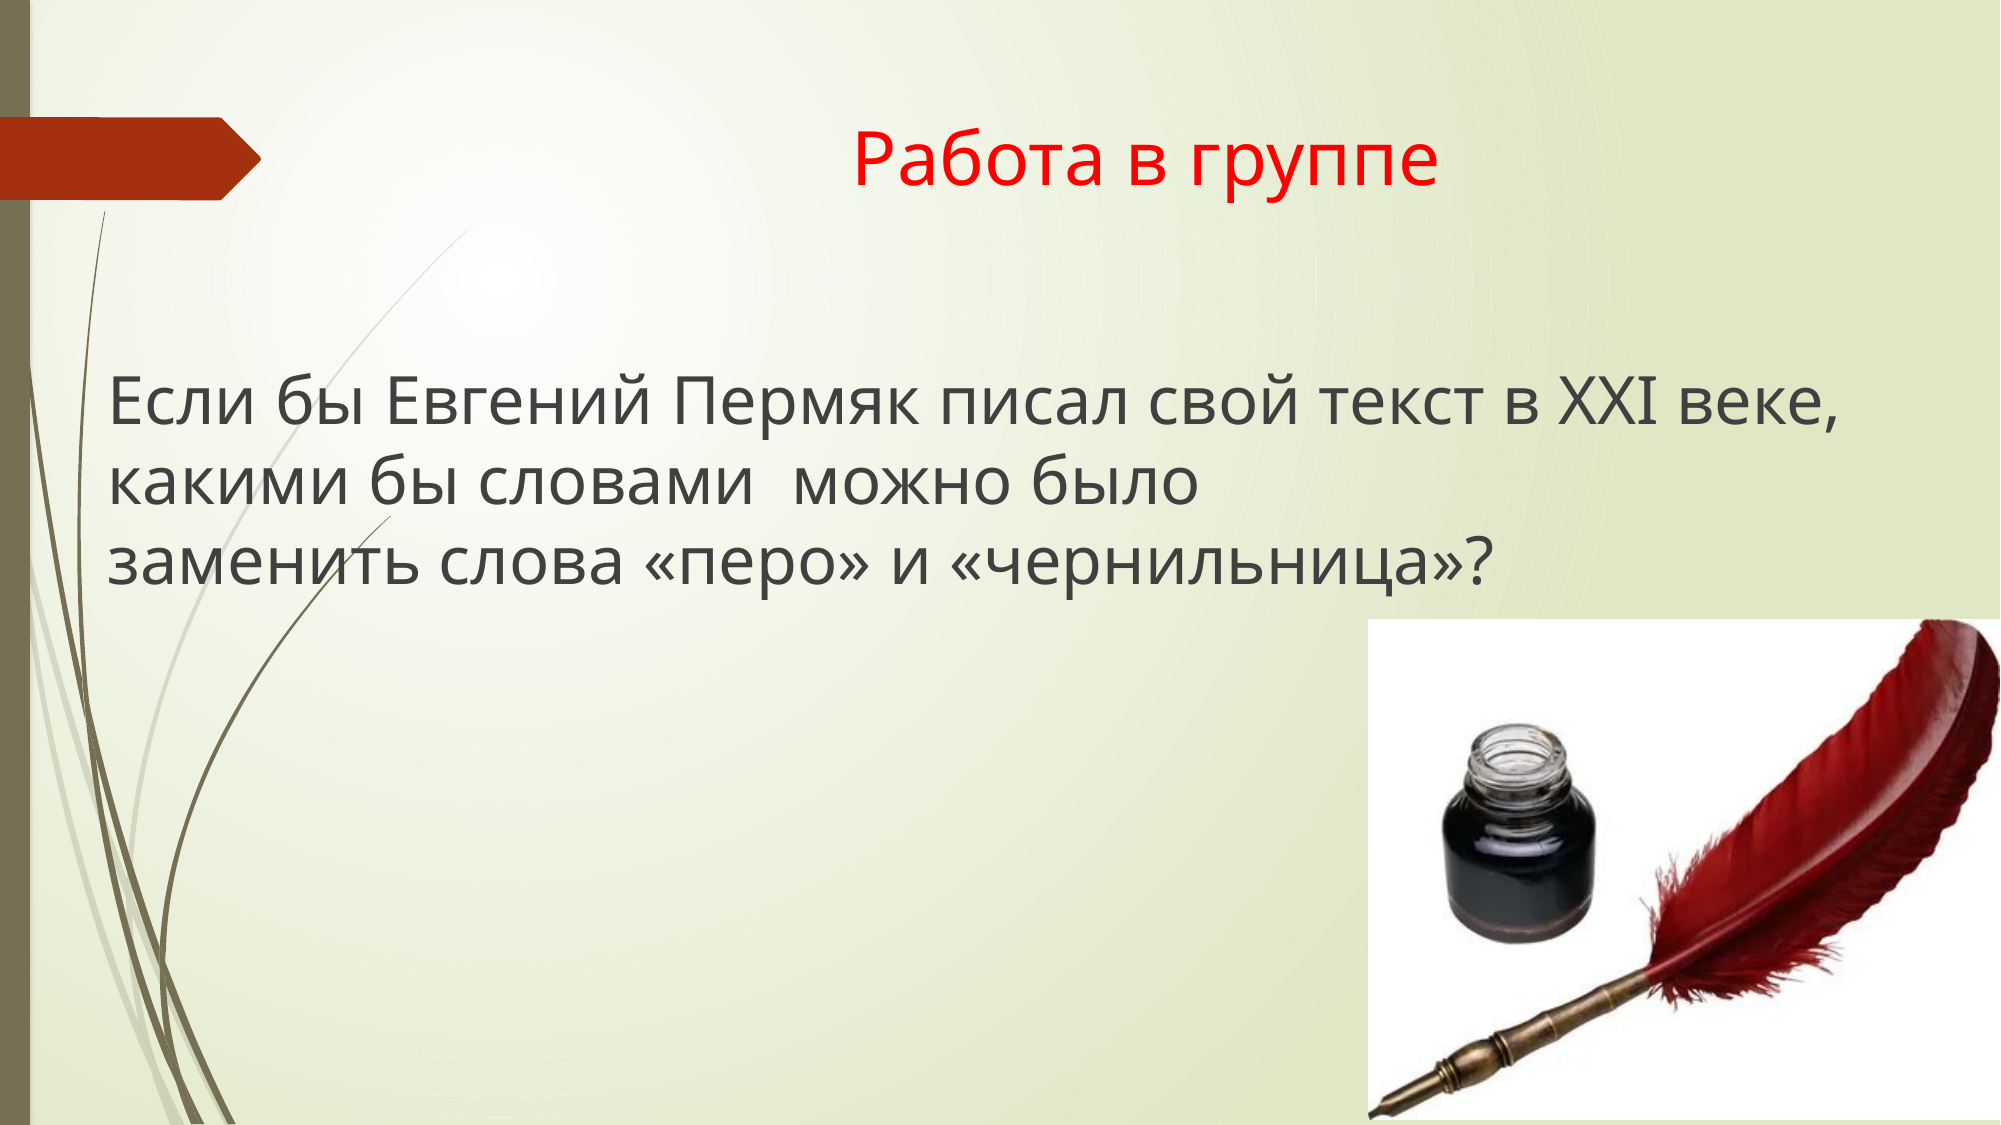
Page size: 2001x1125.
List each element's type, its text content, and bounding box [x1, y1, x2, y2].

title Работа в группе [425, 102, 1888, 313]
picture [1368, 619, 2000, 1120]
list Если бы Евгений Пермяк писал свой текст в XXI веке, какими бы словами можно было заменить слова «перо» и «чернильница»? [92, 350, 1888, 833]
